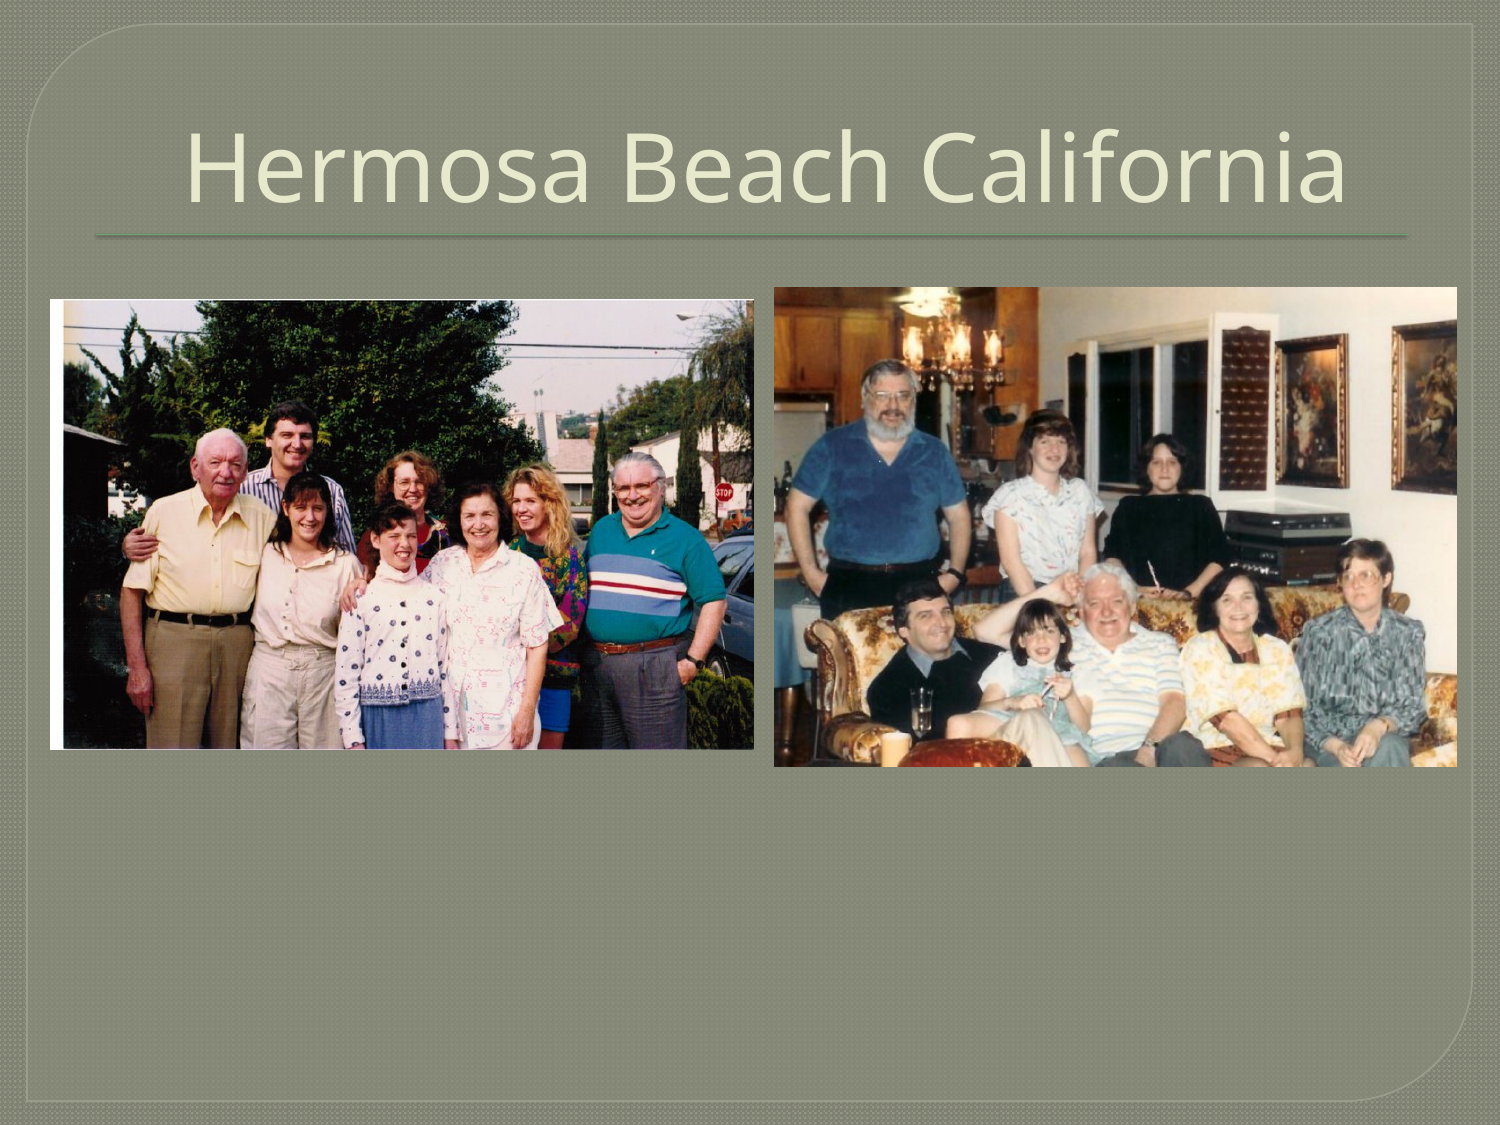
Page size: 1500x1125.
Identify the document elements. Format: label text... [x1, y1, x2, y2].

picture [774, 287, 1457, 768]
title Hermosa Beach California [75, 41, 1425, 229]
picture [49, 299, 754, 751]
